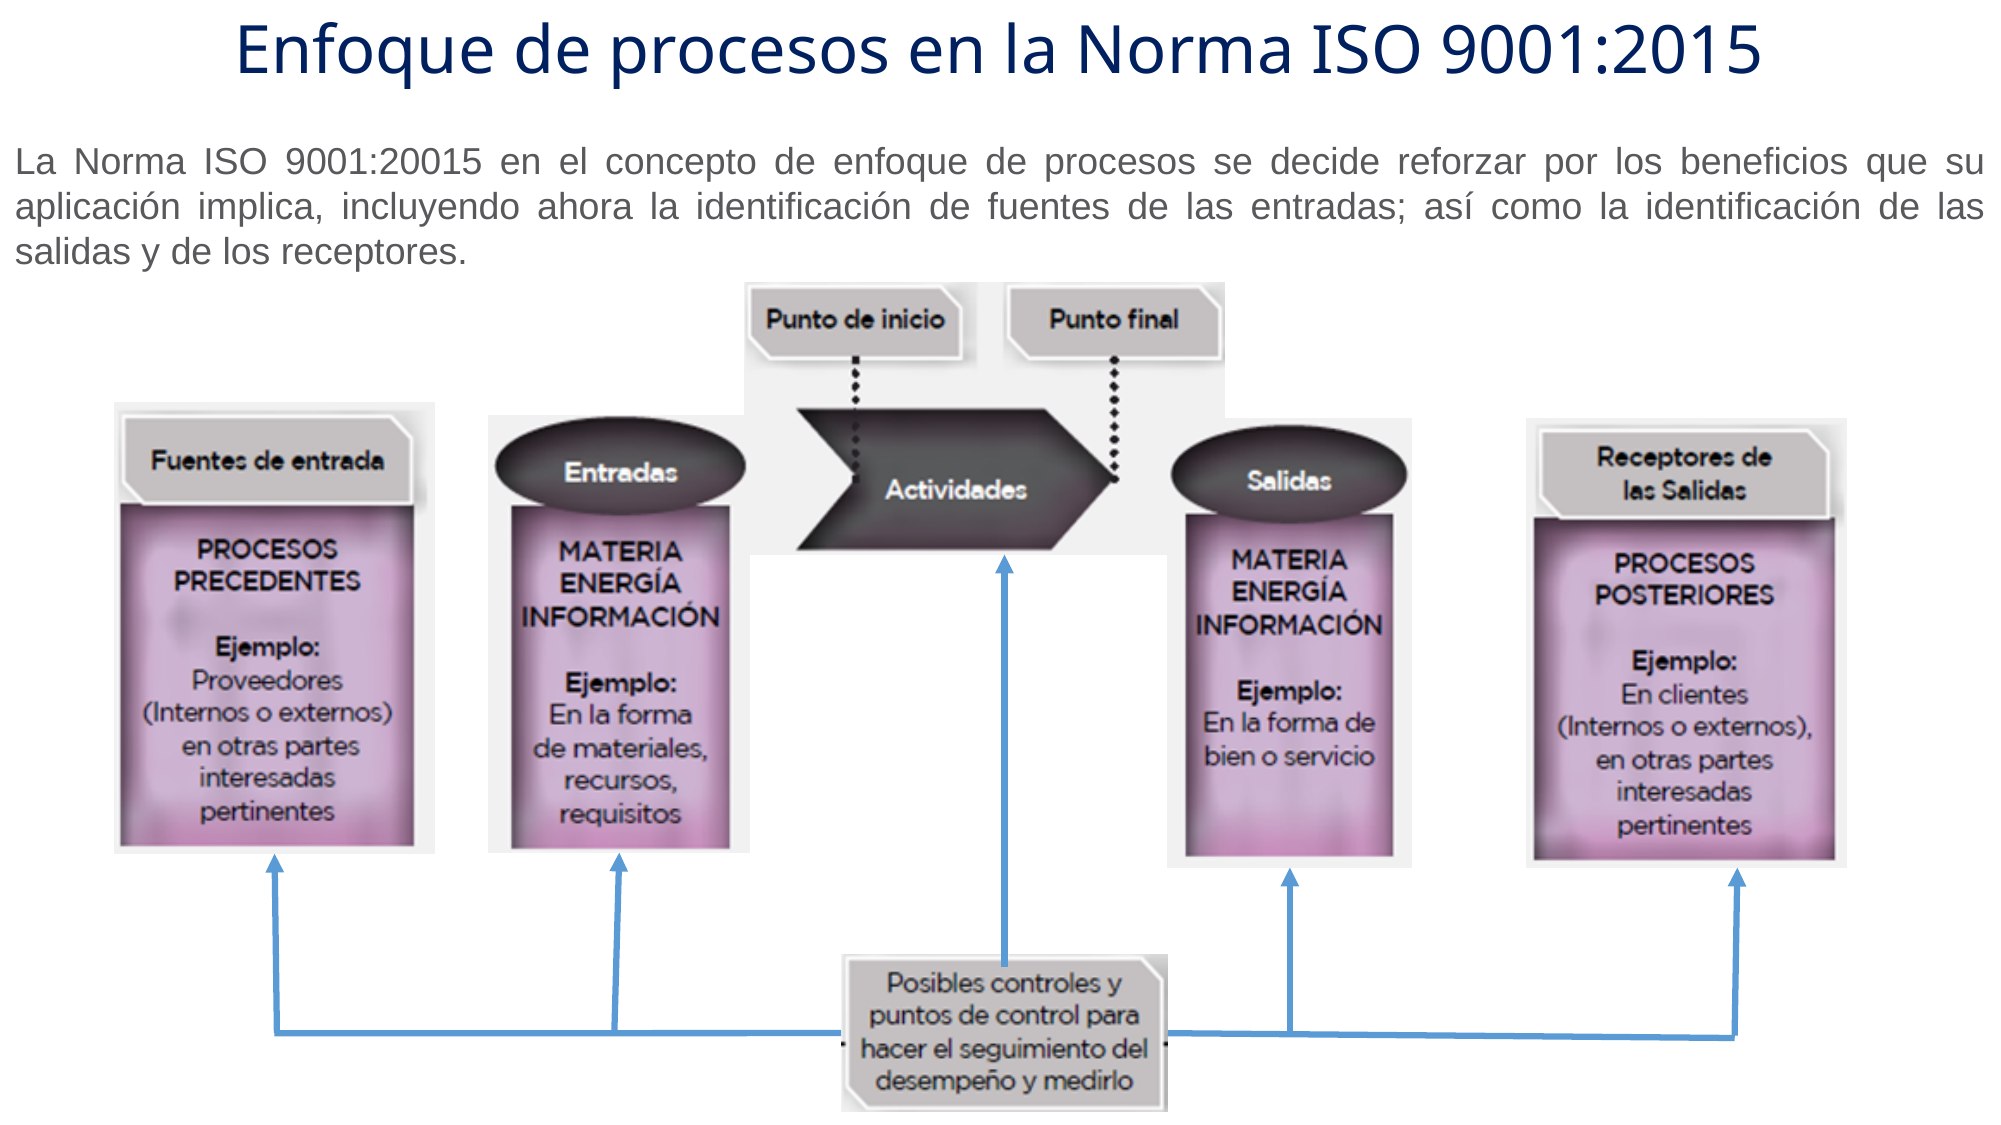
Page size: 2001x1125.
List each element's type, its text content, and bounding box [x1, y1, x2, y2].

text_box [1734, 867, 1738, 1036]
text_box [1167, 1033, 1735, 1038]
picture [1526, 418, 1847, 868]
text_box Enfoque de procesos en la Norma ISO 9001:2015 La Norma ISO 9001:20015 en el concepto de enfoque de procesos se decide reforzar por los beneficios que su aplicación implica, incluyendo ahora la identificación de fuentes de las entradas; así como la identificación de las salidas y de los receptores. [0, 0, 2000, 280]
picture [841, 954, 1168, 1112]
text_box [614, 853, 620, 1031]
picture [488, 282, 1412, 868]
picture [114, 402, 435, 854]
